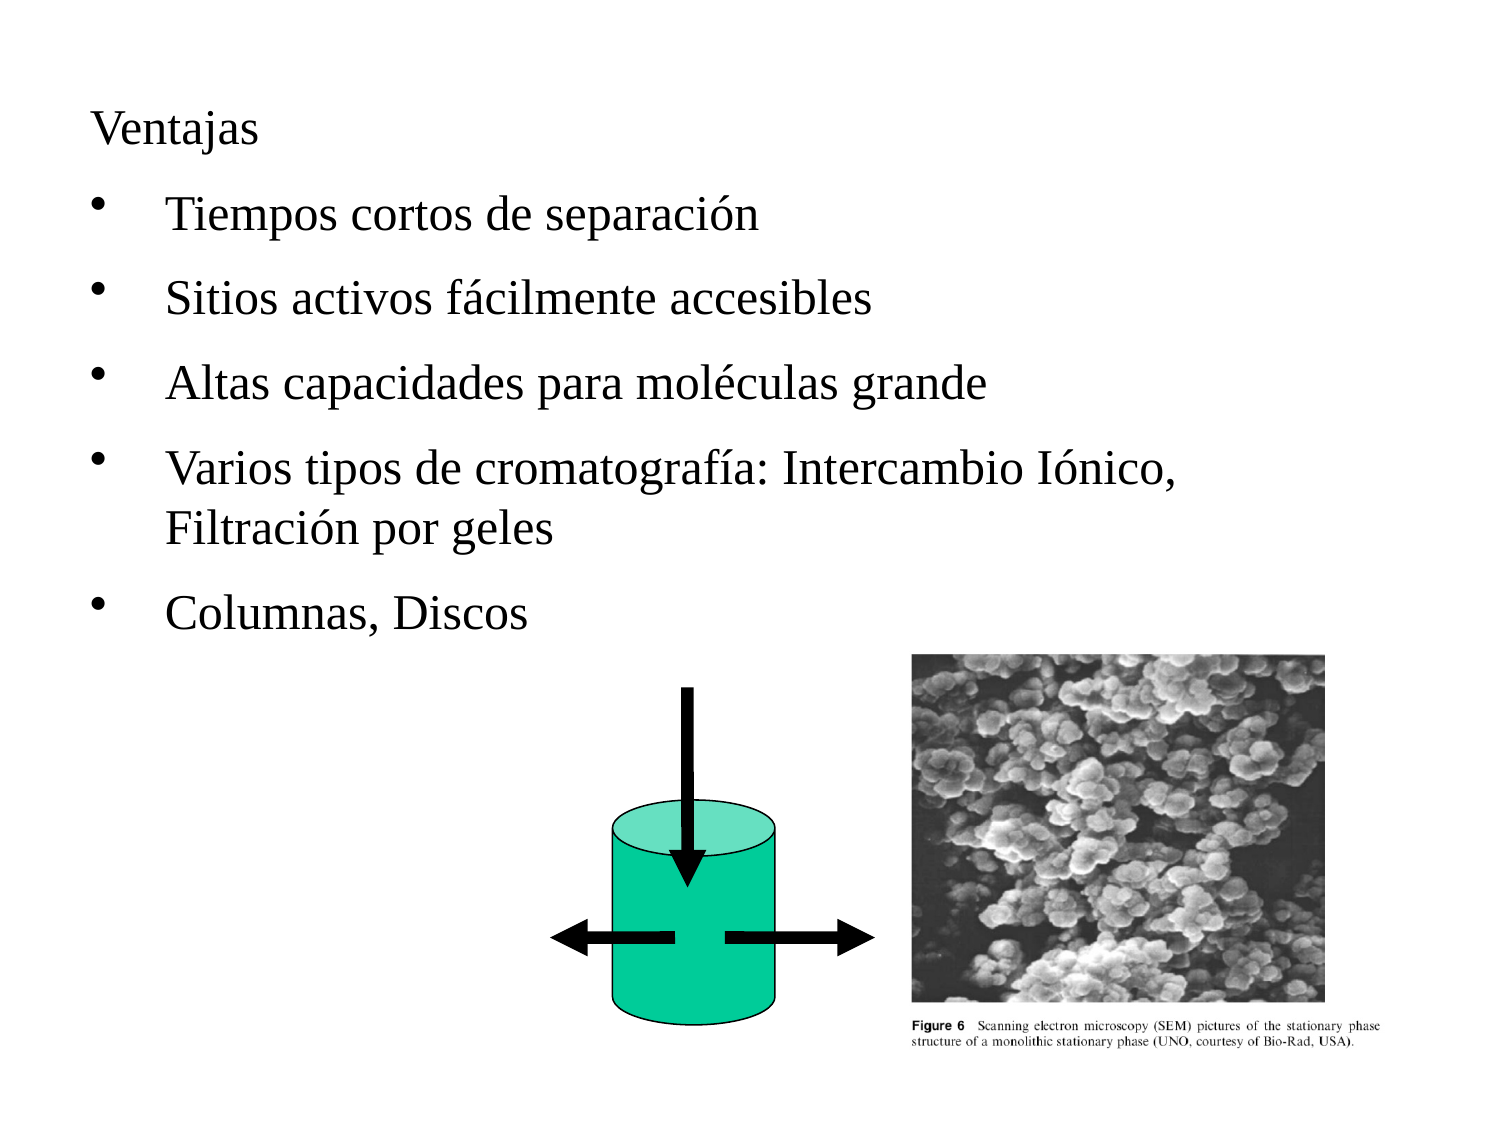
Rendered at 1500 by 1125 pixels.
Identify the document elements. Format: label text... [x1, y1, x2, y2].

text_box Ventajas Tiempos cortos de separación Sitios activos fácilmente accesibles Altas capacidades para moléculas grande Varios tipos de cromatografía: Intercambio Iónico, Filtración por geles Columnas, Discos [75, 87, 1325, 648]
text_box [549, 687, 876, 1026]
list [903, 645, 1389, 1056]
